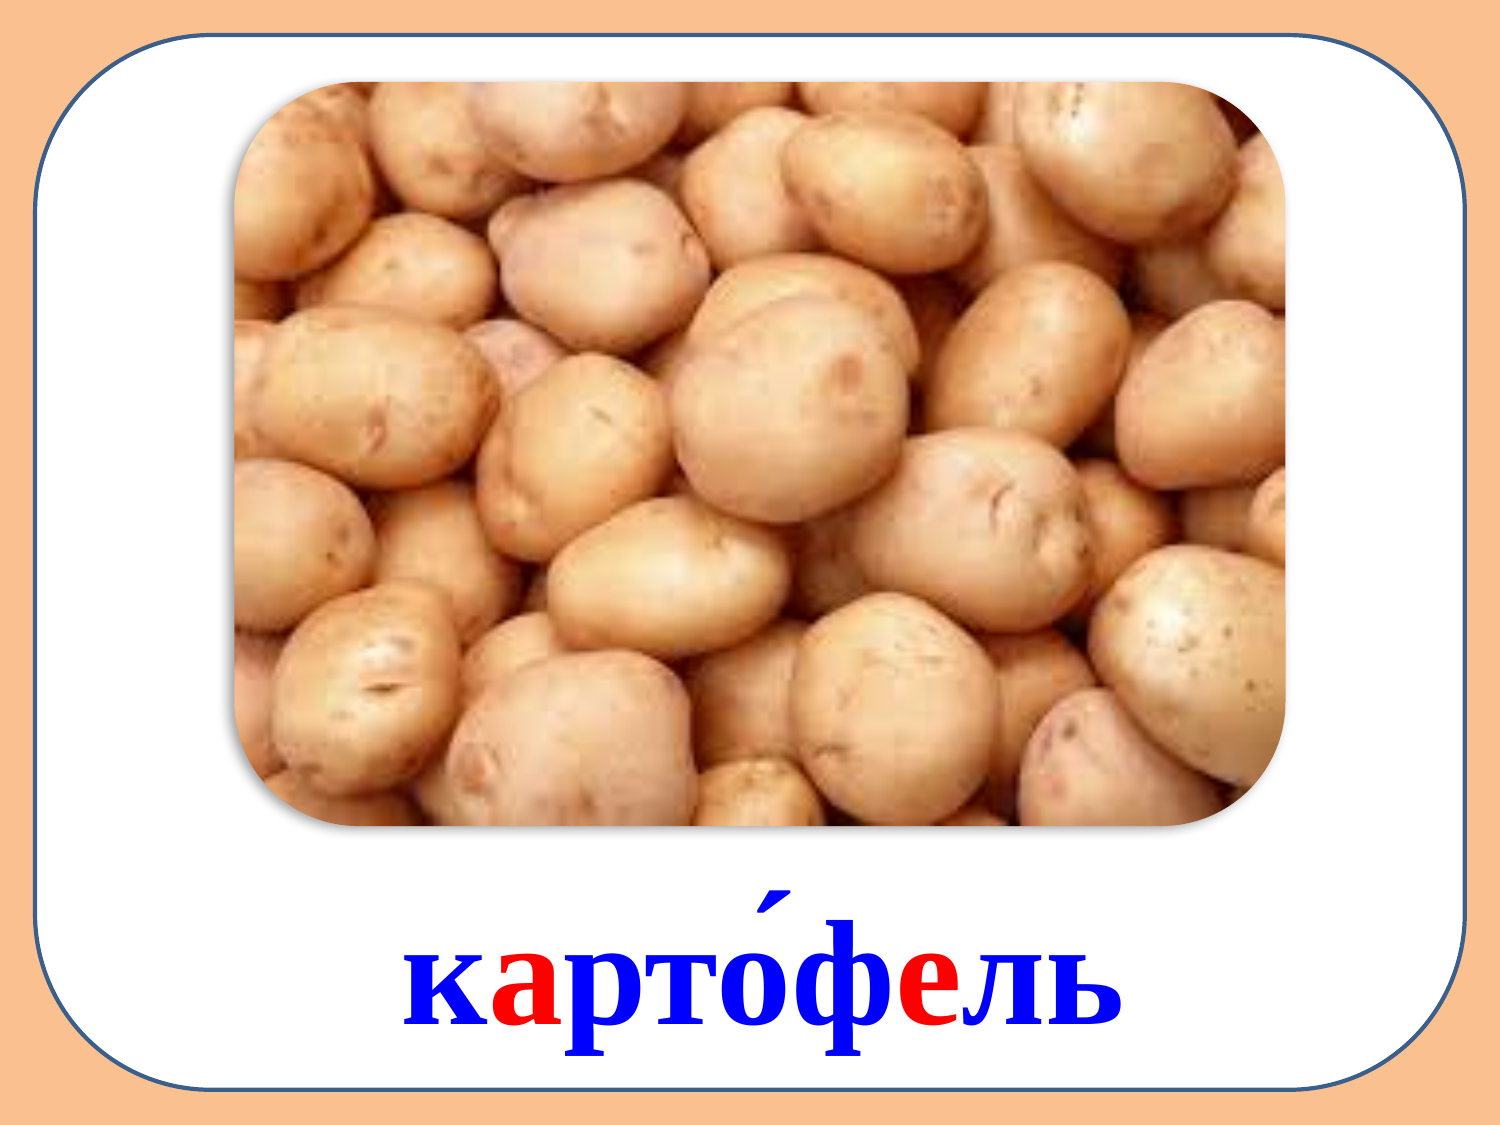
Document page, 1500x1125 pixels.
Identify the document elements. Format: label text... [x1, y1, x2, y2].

text_box [102, 1055, 1398, 1092]
text_box [32, 32, 1467, 1043]
picture [234, 81, 1286, 827]
text_box карто́фель [88, 867, 1439, 1055]
